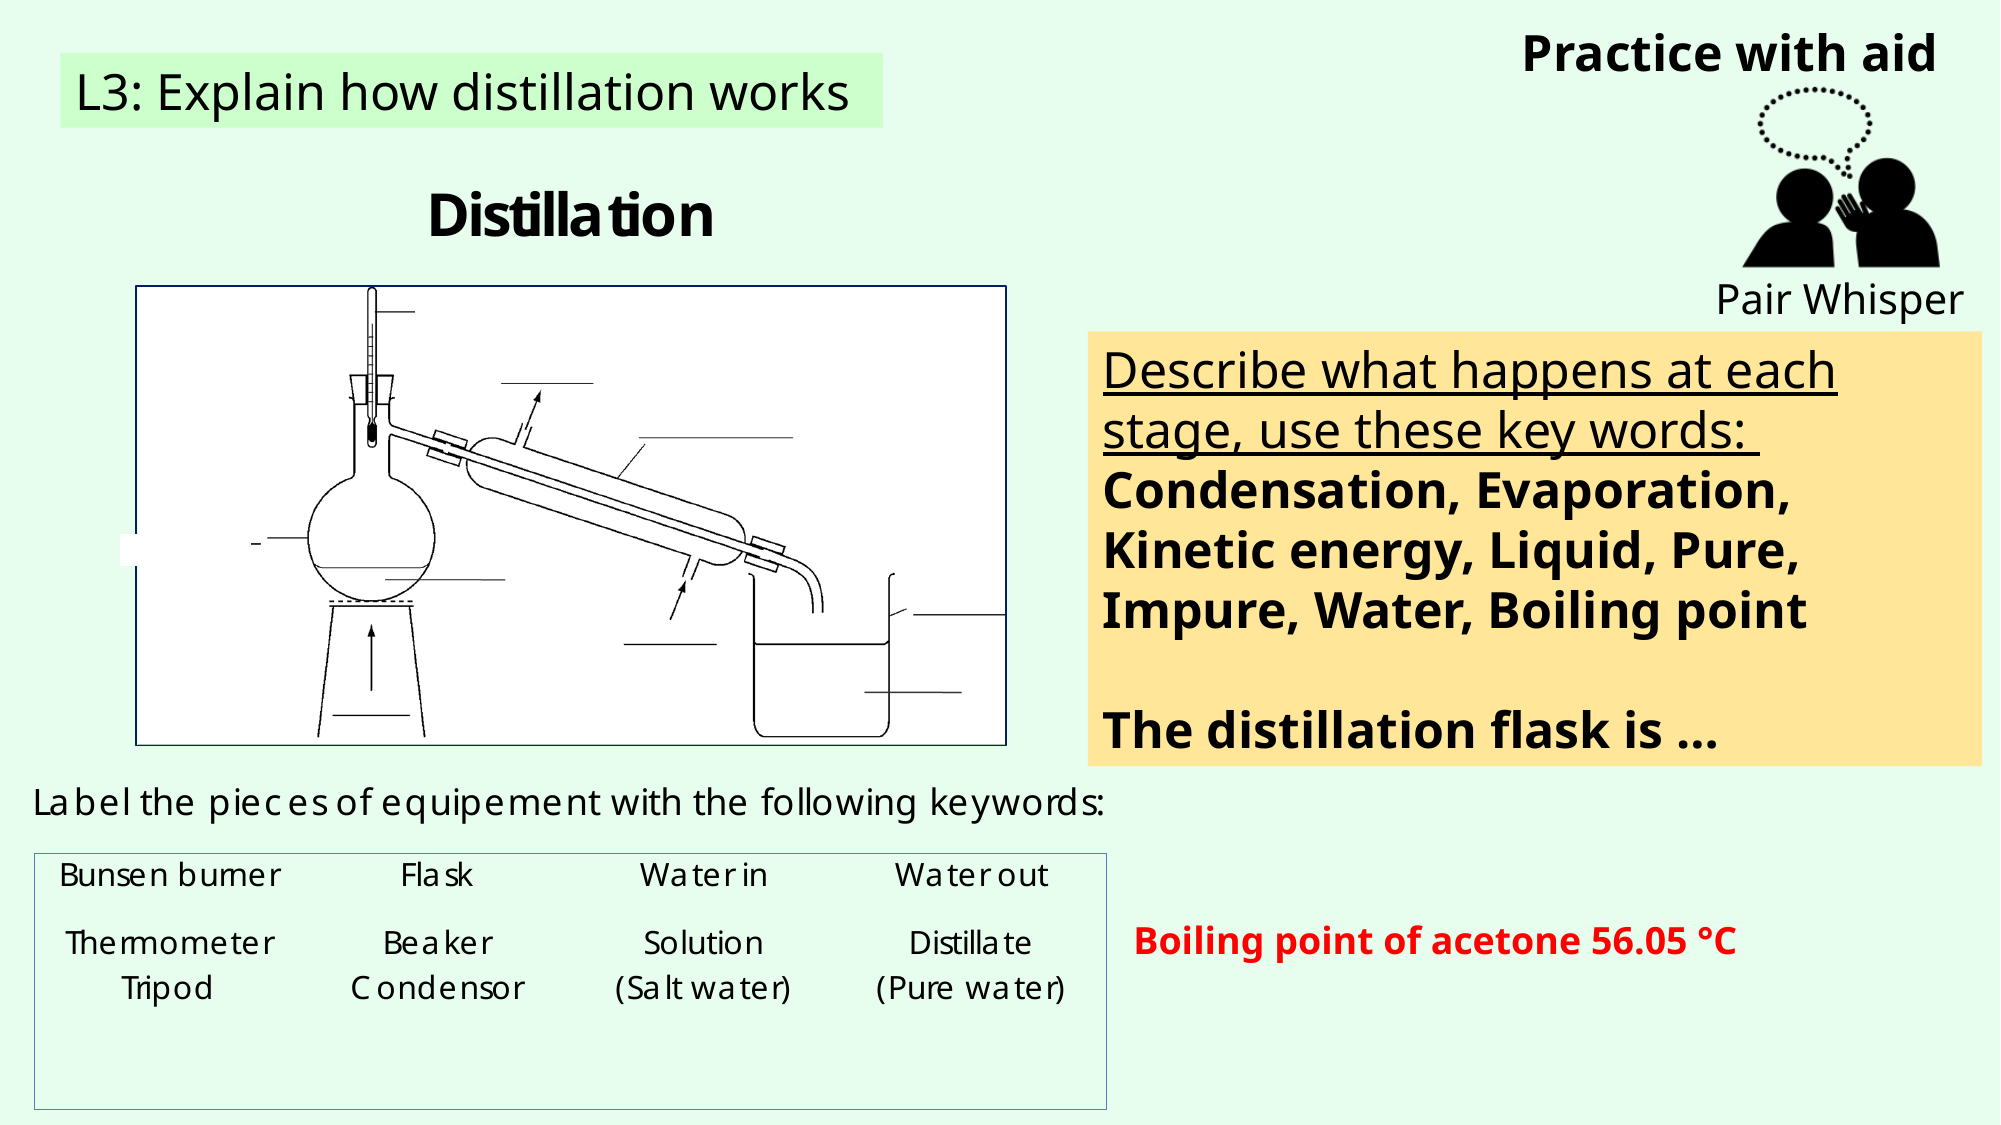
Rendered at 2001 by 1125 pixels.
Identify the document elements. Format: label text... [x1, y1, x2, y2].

text_box Practice with aid [1506, 13, 1990, 89]
picture [1727, 64, 1956, 294]
text_box Pair Whisper [1700, 265, 1983, 331]
text_box Boiling point of acetone 56.05 °C [1172, 909, 1754, 970]
text_box Describe what happens at each stage, use these key words: Condensation, Evaporation, Kinetic energy, Liquid, Pure, Impure, Water, Boiling point The distillation flask is … [1172, 331, 1983, 767]
text_box L3: Explain how distillation works [60, 52, 883, 128]
picture [0, 176, 1172, 1125]
